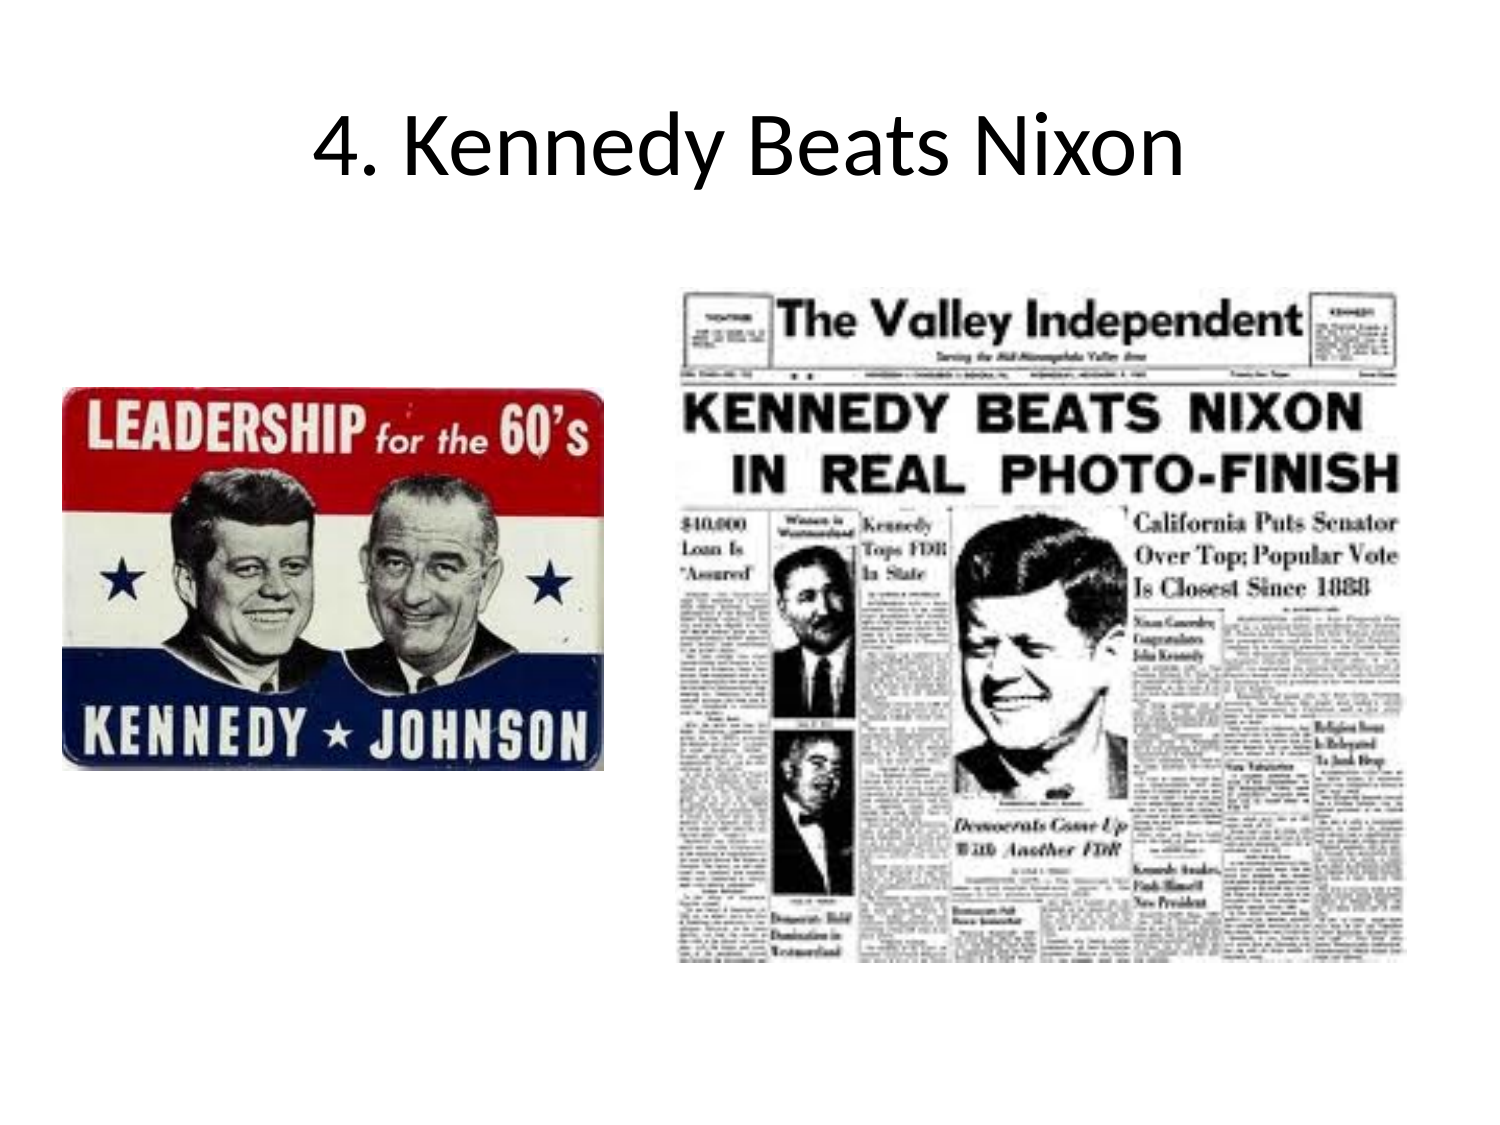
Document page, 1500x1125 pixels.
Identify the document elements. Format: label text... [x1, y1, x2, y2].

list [674, 287, 1407, 963]
title 4. Kennedy Beats Nixon [75, 45, 1425, 233]
picture [62, 387, 604, 771]
